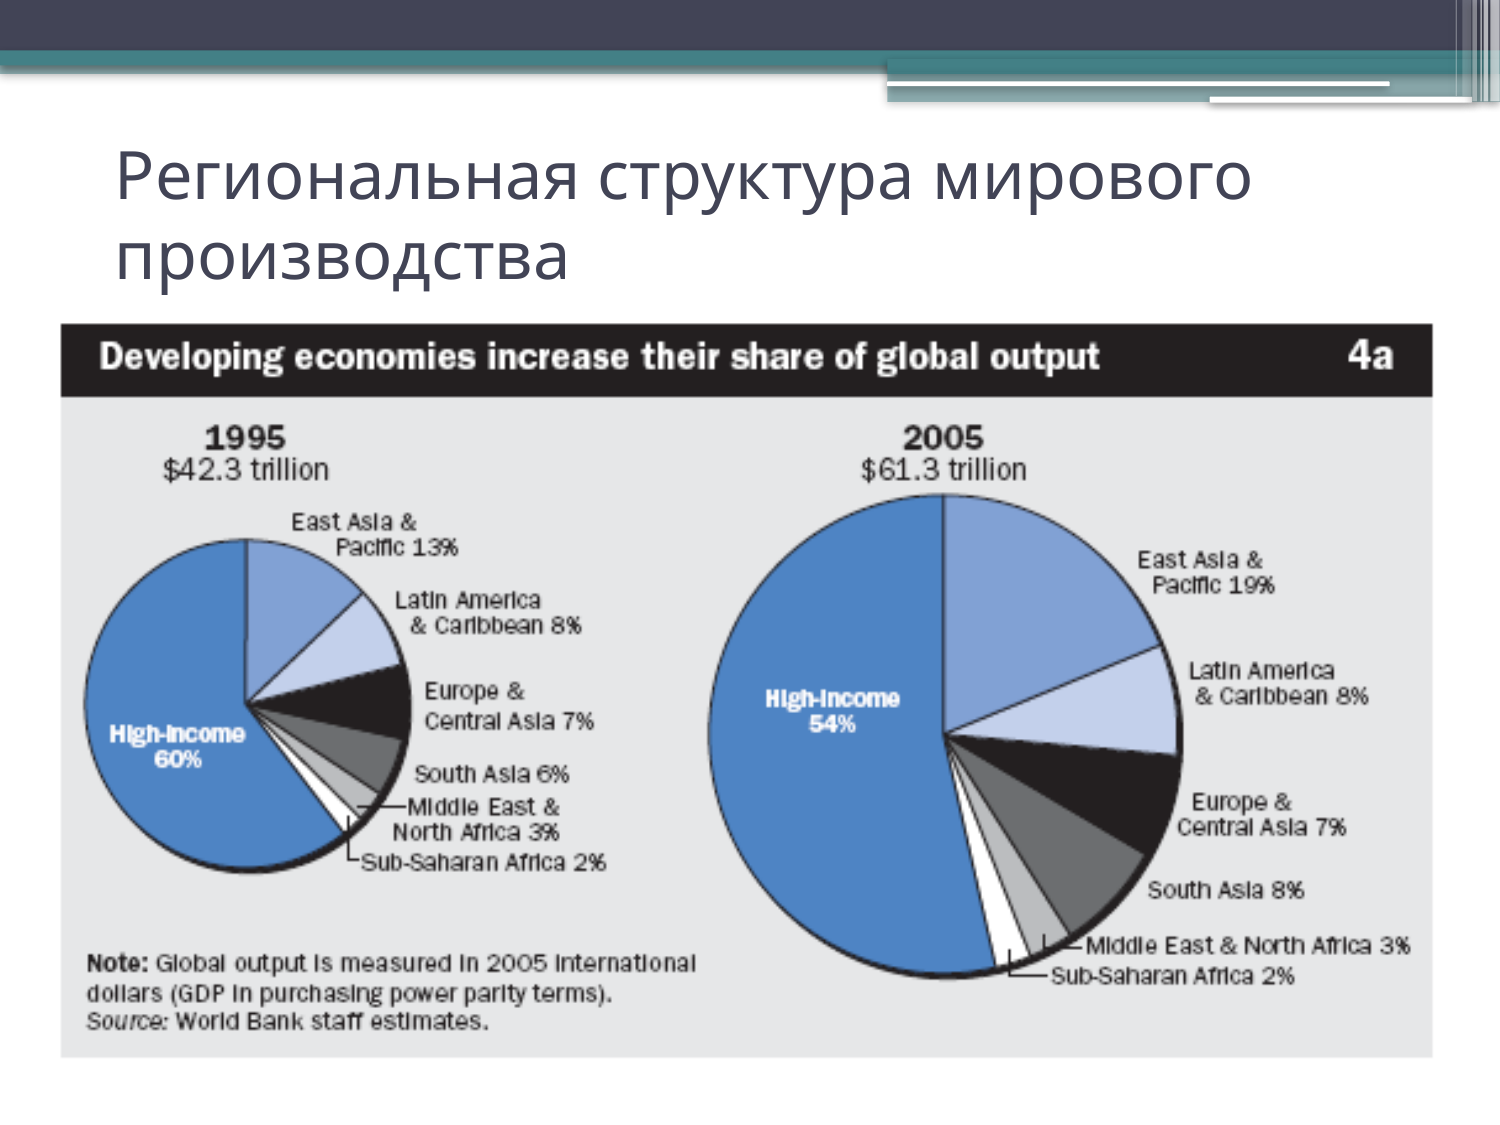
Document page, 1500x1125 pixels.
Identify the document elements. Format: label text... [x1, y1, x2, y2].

title Региональная структура мирового производства [99, 124, 1451, 301]
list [37, 312, 1451, 1069]
